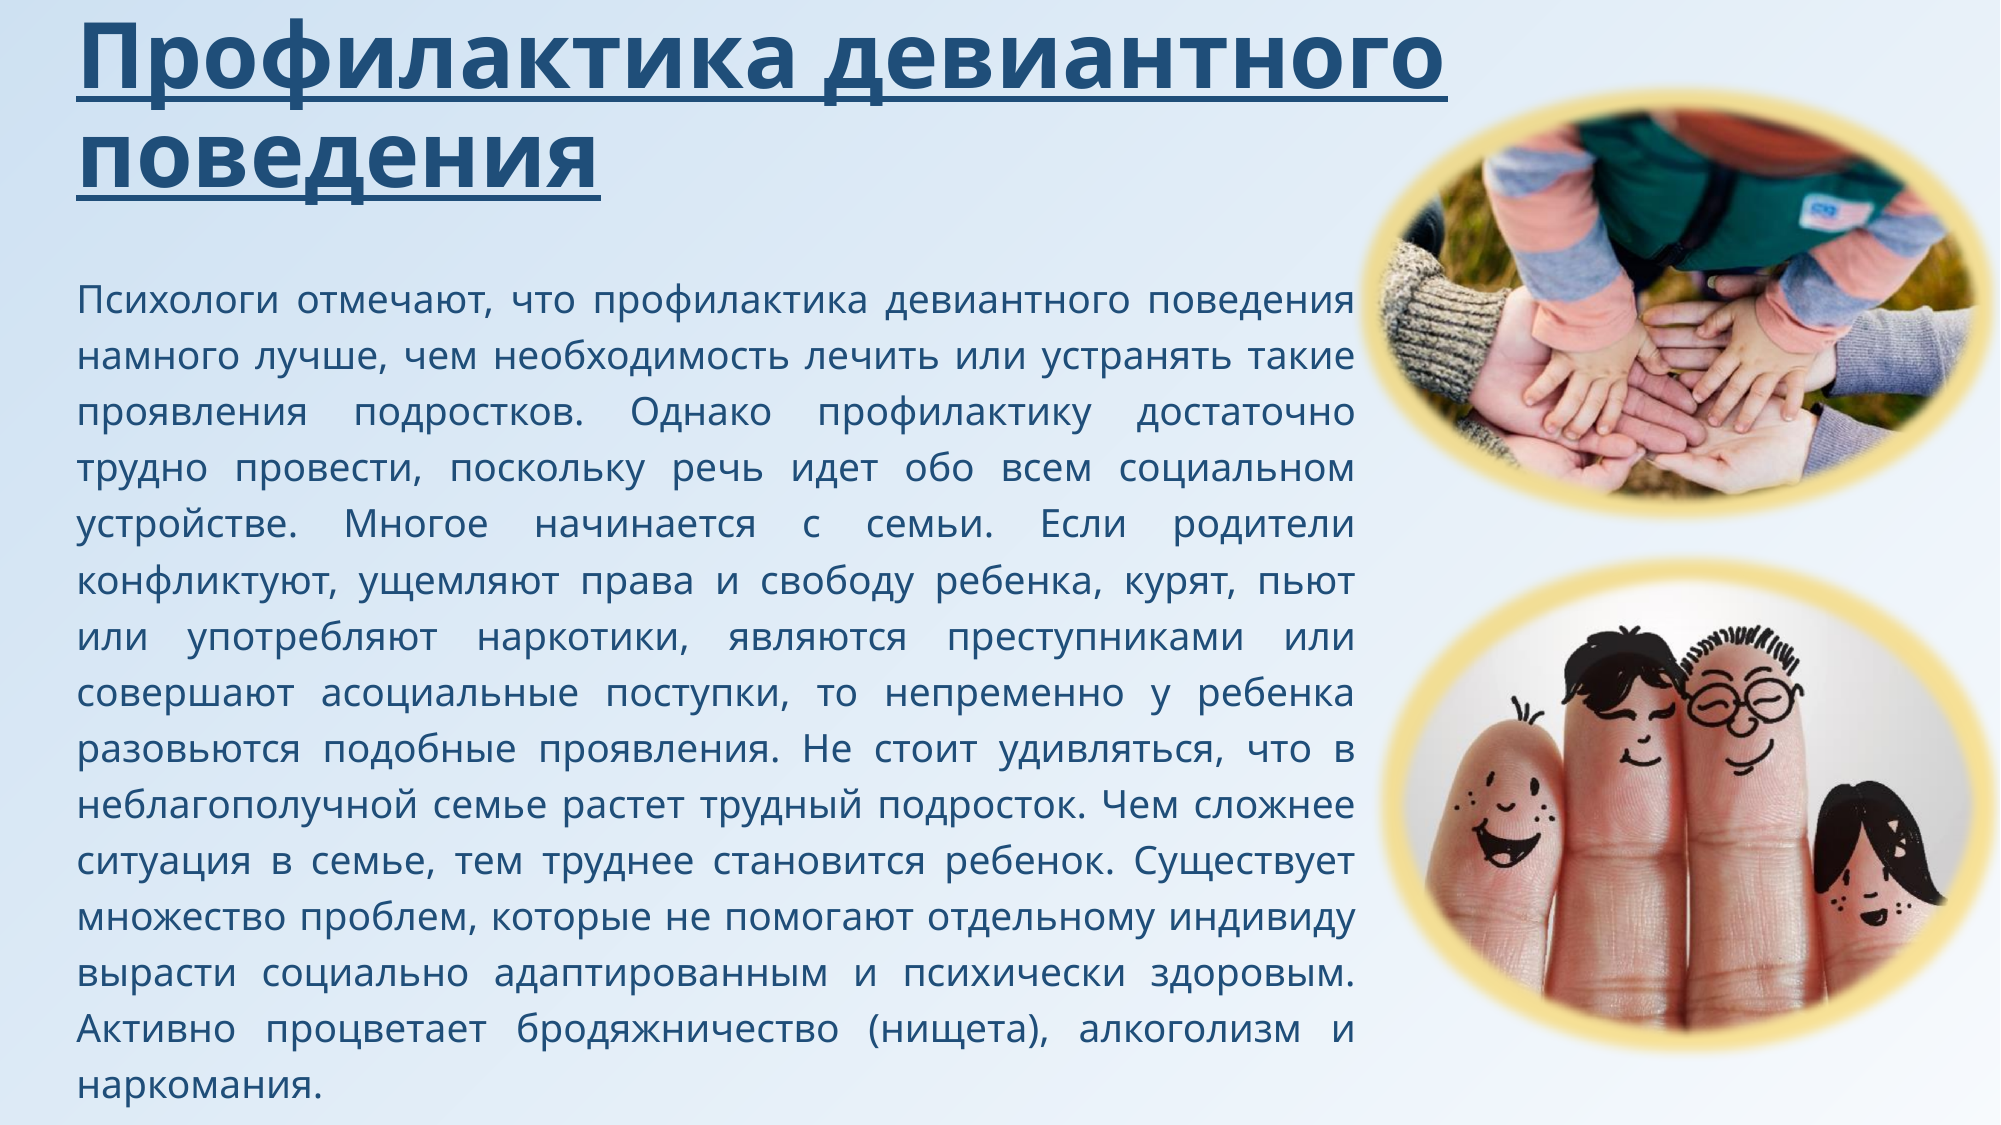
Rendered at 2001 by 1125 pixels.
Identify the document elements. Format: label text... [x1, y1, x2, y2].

title Профилактика девиантного поведения [61, 0, 1787, 218]
picture [1393, 570, 1983, 1040]
list Психологи отмечают, что профилактика девиантного поведения намного лучше, чем необходимость лечить или устранять такие проявления подростков. Однако профилактику достаточно трудно провести, поскольку речь идет обо всем социальном устройстве. Многое начинается с семьи. Если родители конфликтуют, ущемляют права и свободу ребенка, курят, пьют или употребляют наркотики, являются преступниками или совершают асоциальные поступки, то непременно у ребенка разовьются подобные проявления. Не стоит удивляться, что в неблагополучной семье растет трудный подросток. Чем сложнее ситуация в семье, тем труднее становится ребенок. Существует множество проблем, которые не помогают отдельному индивиду вырасти социально адаптированным и психически здоровым. Активно процветает бродяжничество (нищета), алкоголизм и наркомания. [61, 257, 1372, 1125]
picture [1371, 99, 1983, 508]
